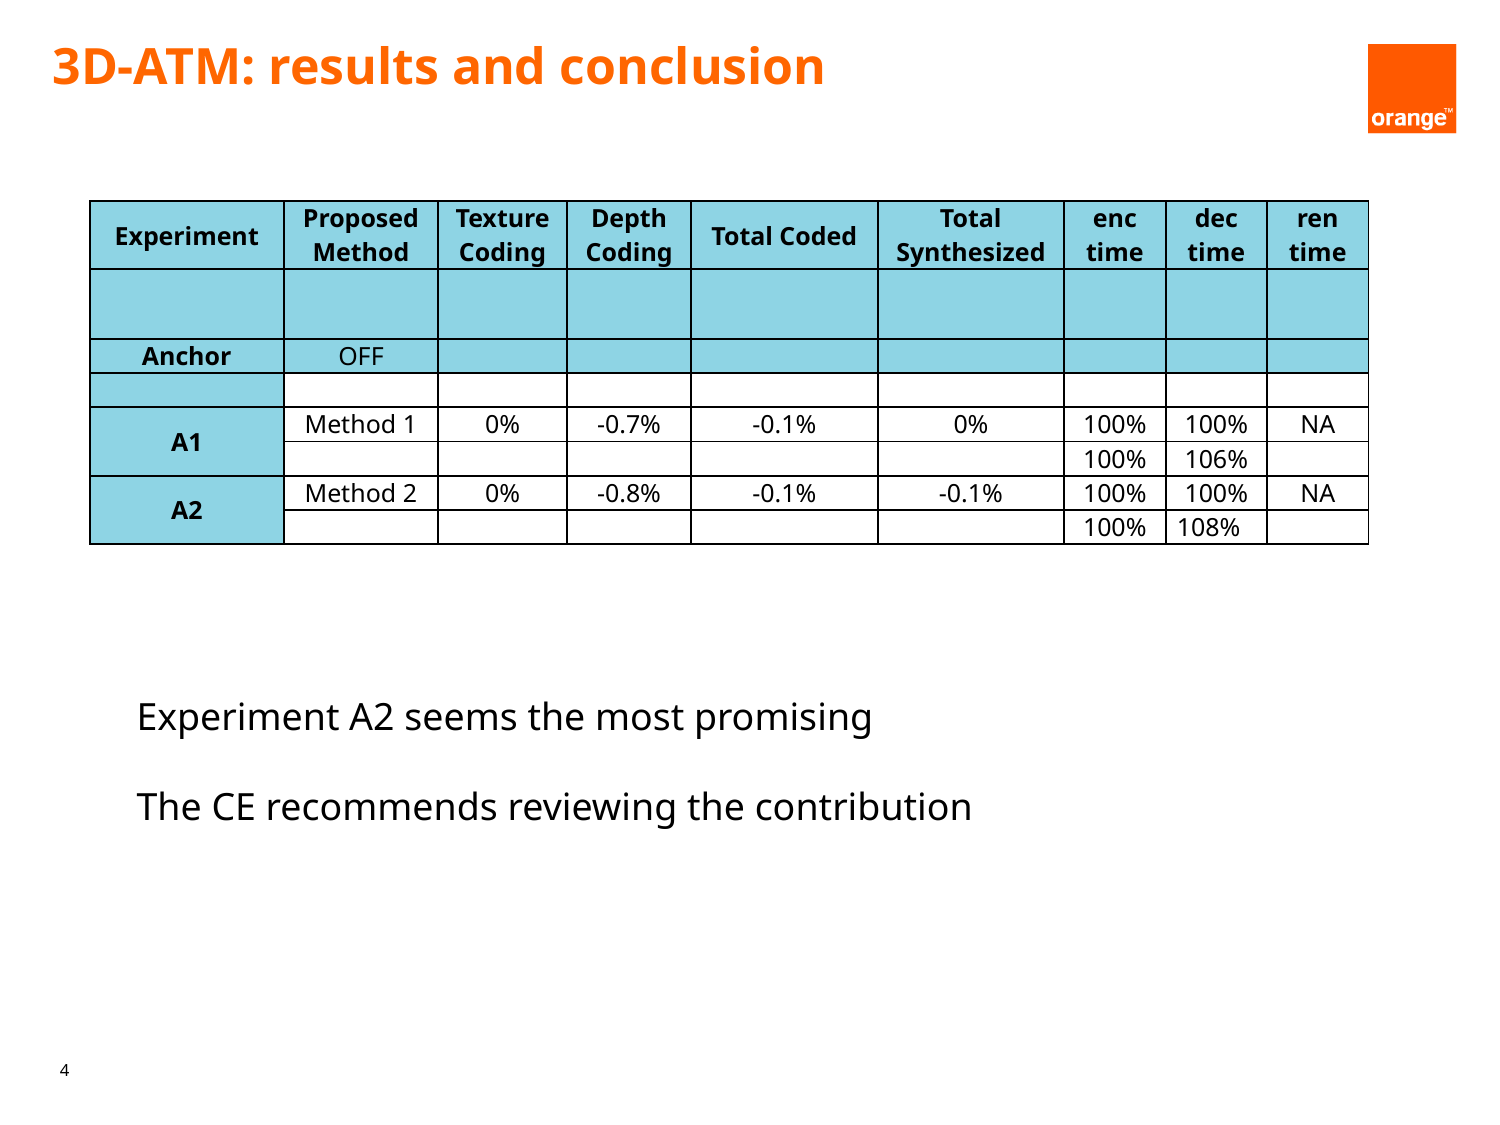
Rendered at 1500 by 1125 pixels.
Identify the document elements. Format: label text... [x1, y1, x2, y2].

table_cell [1065, 270, 1165, 338]
table_cell -0.8% [568, 477, 690, 509]
table_cell [439, 340, 566, 372]
table_cell -0.7% [568, 408, 690, 441]
table_cell 0% [439, 408, 566, 441]
table_cell [568, 511, 690, 543]
table_header Experiment [91, 202, 283, 268]
table_cell A2 [91, 477, 283, 543]
table_cell [439, 442, 566, 475]
table_cell 100% [1065, 408, 1165, 441]
table_cell 100% [1167, 477, 1266, 509]
table_cell [91, 270, 283, 338]
table_cell [692, 270, 877, 338]
table_cell [879, 442, 1063, 475]
table_cell 108% [1167, 511, 1266, 543]
table_cell OFF [285, 340, 437, 372]
table_cell Method 2 [285, 477, 437, 509]
table_cell [879, 511, 1063, 543]
table_cell [1268, 340, 1368, 372]
table_cell 0% [879, 408, 1063, 441]
table_cell 100% [1065, 442, 1165, 475]
table_cell [285, 442, 437, 475]
table_cell [568, 442, 690, 475]
table_header ren time [1268, 202, 1368, 268]
table_cell [1065, 374, 1165, 406]
table_cell NA [1268, 408, 1368, 441]
table_cell [1167, 340, 1266, 372]
table_cell [439, 270, 566, 338]
table_cell NA [1268, 477, 1368, 509]
table_cell [879, 374, 1063, 406]
table_header Texture Coding [439, 202, 566, 268]
table_cell [91, 374, 283, 406]
table_cell [1065, 340, 1165, 372]
table_cell [285, 270, 437, 338]
table_cell 100% [1065, 511, 1165, 543]
table_cell [879, 340, 1063, 372]
table_cell [1268, 270, 1368, 338]
table_cell [879, 270, 1063, 338]
table_cell [1167, 270, 1266, 338]
table_header dec time [1167, 202, 1266, 268]
table_cell [692, 374, 877, 406]
table_header Total Synthesized [879, 202, 1063, 268]
table_cell [692, 442, 877, 475]
table_cell -0.1% [692, 477, 877, 509]
picture [1320, 0, 1500, 178]
title 3D-ATM: results and conclusion [52, 34, 1217, 197]
table_cell [285, 511, 437, 543]
table_header Depth Coding [568, 202, 690, 268]
table_cell [1268, 442, 1368, 475]
table_cell [568, 340, 690, 372]
table_cell 106% [1167, 442, 1266, 475]
table_cell [568, 270, 690, 338]
table_cell [692, 340, 877, 372]
table_cell [439, 511, 566, 543]
table_cell [692, 511, 877, 543]
table_header Proposed Method [285, 202, 437, 268]
table_cell [568, 374, 690, 406]
text_box Experiment A2 seems the most promising The CE recommends reviewing the contribution [121, 685, 1386, 836]
table_cell 100% [1065, 477, 1165, 509]
table_cell A1 [91, 408, 283, 475]
table_cell -0.1% [692, 408, 877, 441]
table_cell [439, 374, 566, 406]
table_cell 100% [1167, 408, 1266, 441]
table_cell [1268, 374, 1368, 406]
table_cell Anchor [91, 340, 283, 372]
table_header Total Coded [692, 202, 877, 268]
table_cell 0% [439, 477, 566, 509]
table_cell -0.1% [879, 477, 1063, 509]
table_header enc time [1065, 202, 1165, 268]
table_cell Method 1 [285, 408, 437, 441]
table_cell [285, 374, 437, 406]
table_cell [1268, 511, 1368, 543]
table_cell [1167, 374, 1266, 406]
